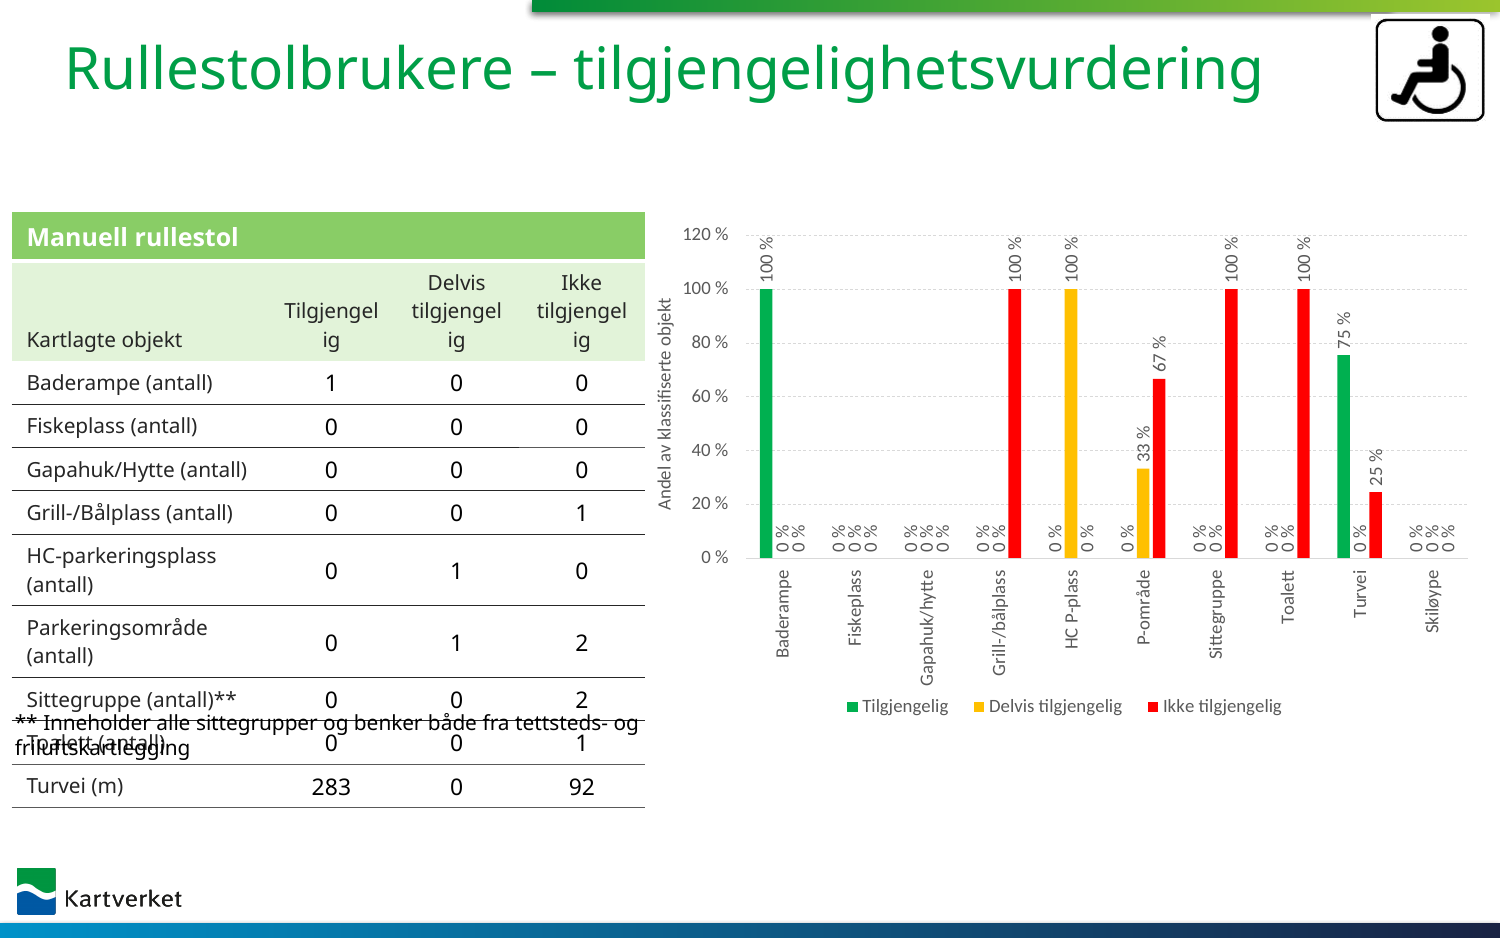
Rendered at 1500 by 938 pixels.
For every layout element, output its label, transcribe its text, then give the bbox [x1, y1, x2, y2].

table_cell 2 [519, 678, 638, 702]
table_cell 0 [519, 535, 638, 605]
table_cell 92 [519, 768, 645, 807]
table_cell 0 [269, 678, 394, 702]
table_cell Ikke tilgjengelig [519, 263, 638, 361]
table_cell 1 [394, 535, 519, 605]
table_cell 1 [519, 491, 638, 534]
table_cell 0 [519, 448, 638, 490]
table_cell 0 [269, 405, 394, 447]
table_cell 0 [519, 405, 638, 447]
table_cell 0 [394, 405, 519, 447]
table_cell HC-parkeringsplass (antall) [12, 535, 269, 605]
table_cell 0 [269, 491, 394, 534]
table_cell Parkeringsområde (antall) [12, 606, 269, 677]
table_cell 0 [394, 678, 519, 702]
table_cell 2 [519, 606, 638, 677]
table_cell 0 [394, 491, 519, 534]
table_cell 0 [394, 768, 519, 807]
table_cell 0 [269, 606, 394, 677]
table_cell Baderampe (antall) [12, 361, 269, 404]
table_cell 0 [269, 448, 394, 490]
table_cell Sittegruppe (antall)** [12, 678, 269, 702]
table_cell Gapahuk/Hytte (antall) [12, 448, 269, 490]
table_cell 283 [269, 768, 394, 807]
table_cell 0 [269, 535, 394, 605]
table_cell 0 [394, 361, 519, 404]
picture [1371, 13, 1491, 127]
table_cell 0 [519, 361, 638, 404]
table_cell 0 [394, 448, 519, 490]
picture [643, 218, 1480, 728]
table_cell 1 [394, 606, 519, 677]
table_cell 1 [269, 361, 394, 404]
text_box Rullestolbrukere – tilgjengelighetsvurdering [49, 12, 1372, 109]
table_cell Turvei (m) [12, 768, 269, 807]
table_cell Fiskeplass (antall) [12, 405, 269, 447]
table_cell Tilgjengelig [269, 263, 394, 361]
table_cell Delvis tilgjengelig [394, 263, 519, 361]
table_cell Kartlagte objekt [12, 263, 269, 361]
table_cell Grill-/Bålplass (antall) [12, 491, 269, 534]
table_header Manuell rullestol [12, 212, 645, 259]
text_box ** Inneholder alle sittegrupper og benker både fra tettsteds- og friluftskartlegging [0, 702, 745, 768]
